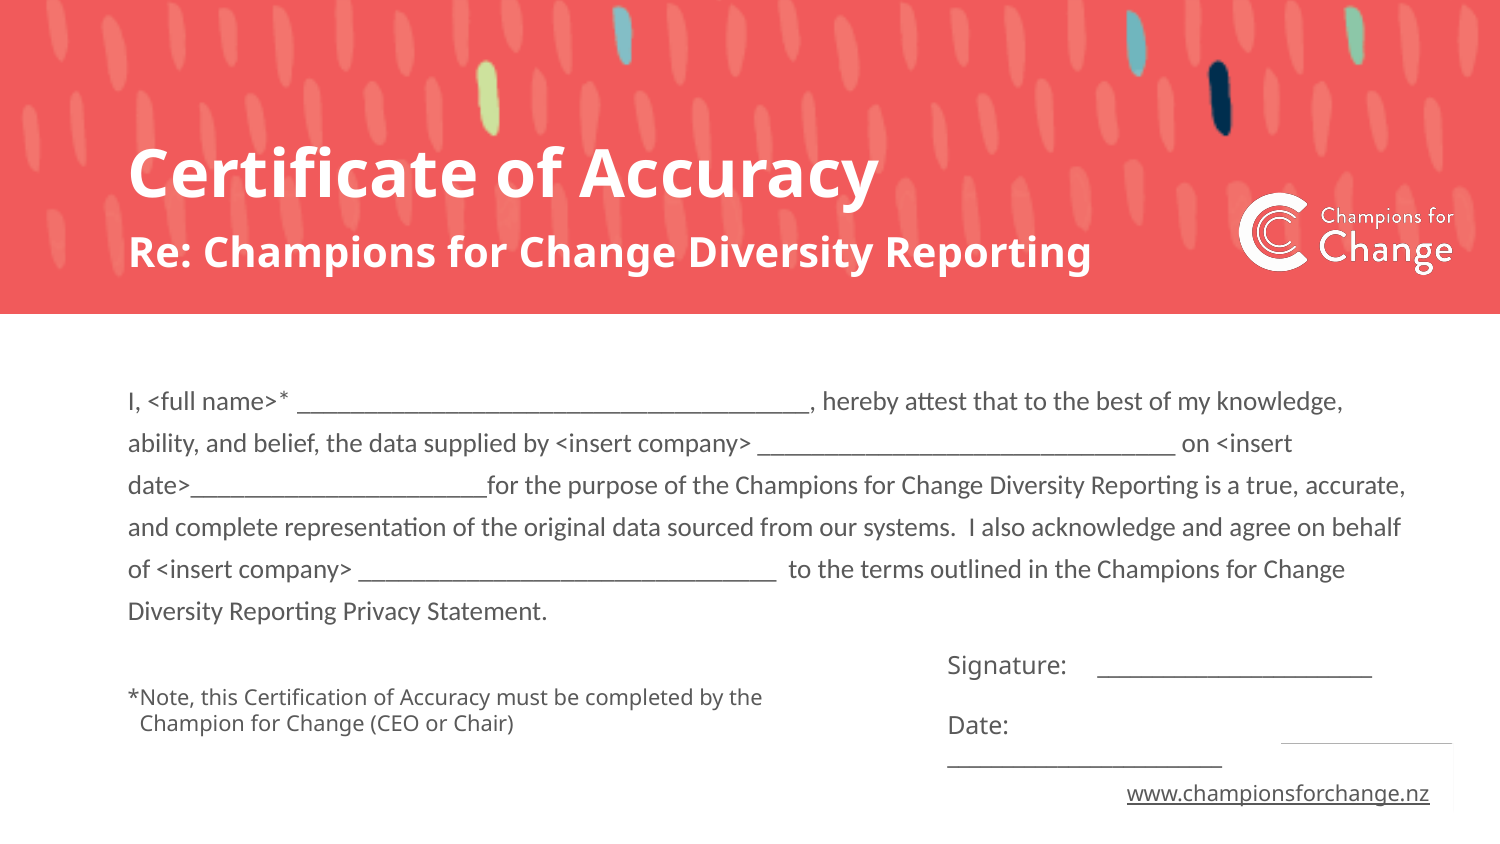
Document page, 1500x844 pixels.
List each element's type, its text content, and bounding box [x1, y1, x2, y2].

list I, <full name>* ______________________________________, hereby attest that to the best of my knowledge, ability, and belief, the data supplied by <insert company> _______________________________ on <insert date>______________________for the purpose of the Champions for Change Diversity Reporting is a true, accurate, and complete representation of the original data sourced from our systems. I also acknowledge and agree on behalf of <insert company> _______________________________ to the terms outlined in the Champions for Change Diversity Reporting Privacy Statement. [112, 366, 1436, 699]
text_box www.championsforchange.nz [1112, 772, 1451, 817]
text_box *Note, this Certification of Accuracy must be completed by the Champion for Change (CEO or Chair) [112, 676, 787, 744]
text_box Signature: _________________________ Date: _________________________ [932, 642, 1500, 807]
picture [0, 0, 1500, 314]
